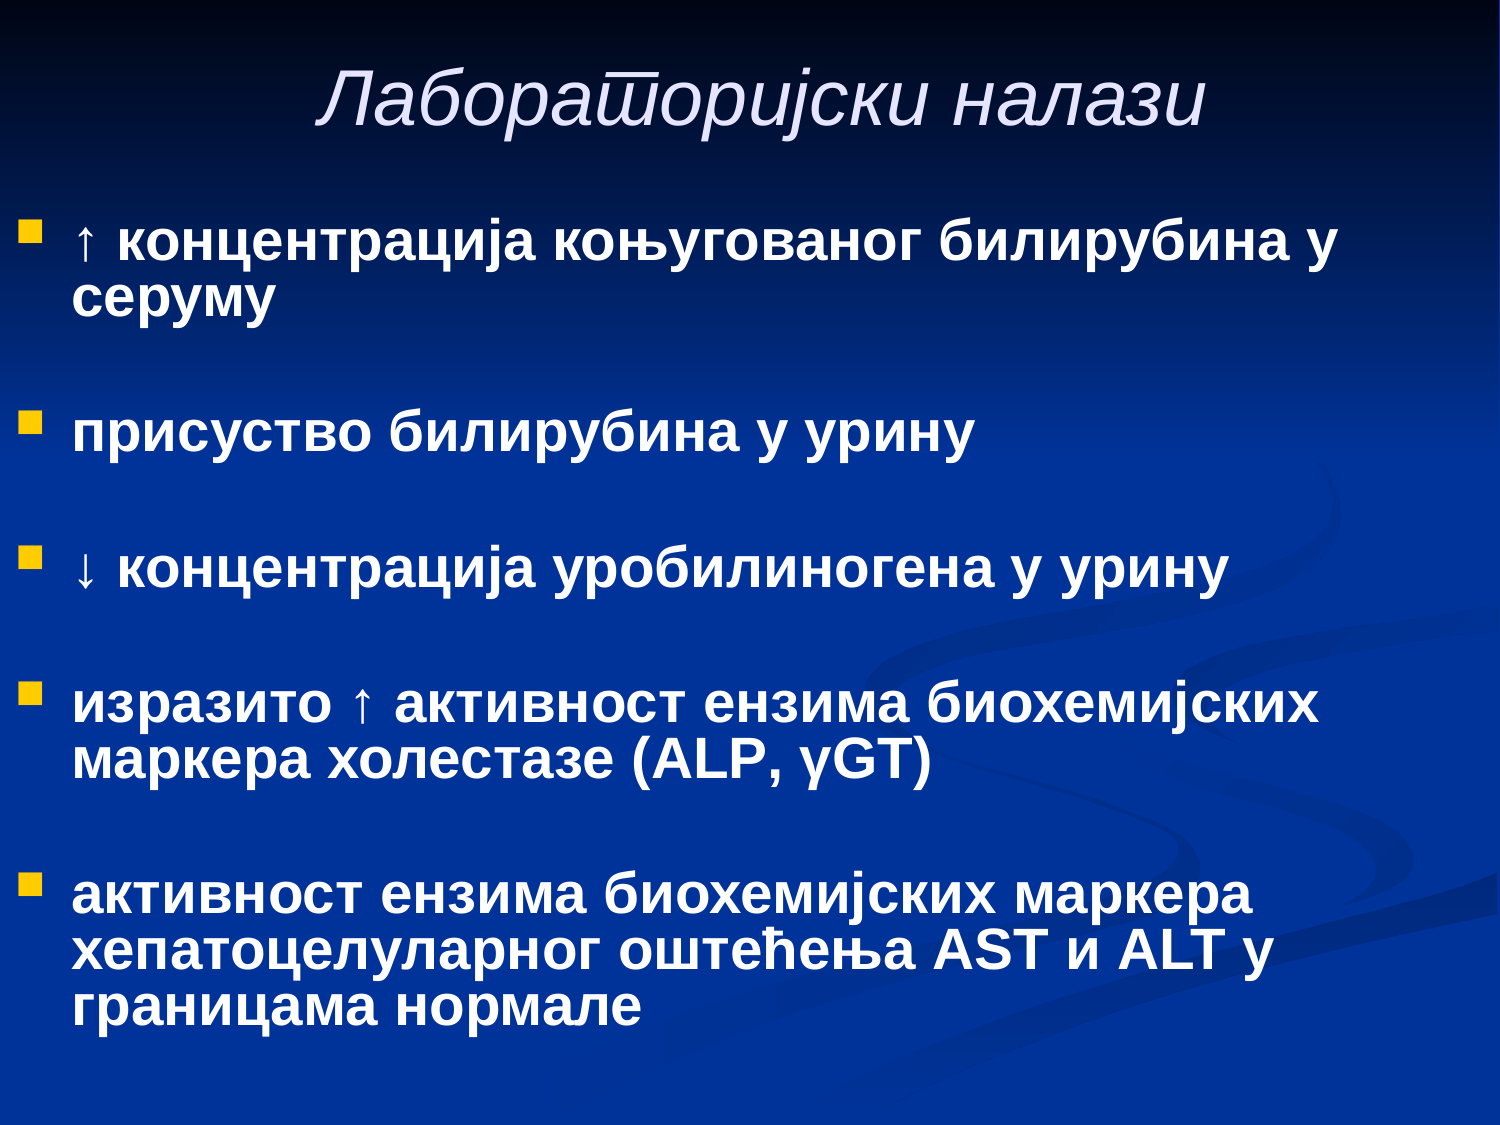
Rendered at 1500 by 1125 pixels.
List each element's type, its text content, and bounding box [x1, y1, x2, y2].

list ↑ концентрација коњугованог билирубина у серуму присуство билирубина у урину ↓ концентрација уробилиногена у урину изразито ↑ активност ензима биохемијских маркера холестазе (ALP, γGT) активност ензима биохемијских маркера хепатоцелуларног оштећења АST и АLT у границама нормале [0, 207, 1471, 1125]
title Лабораторијски налази [88, 0, 1439, 188]
